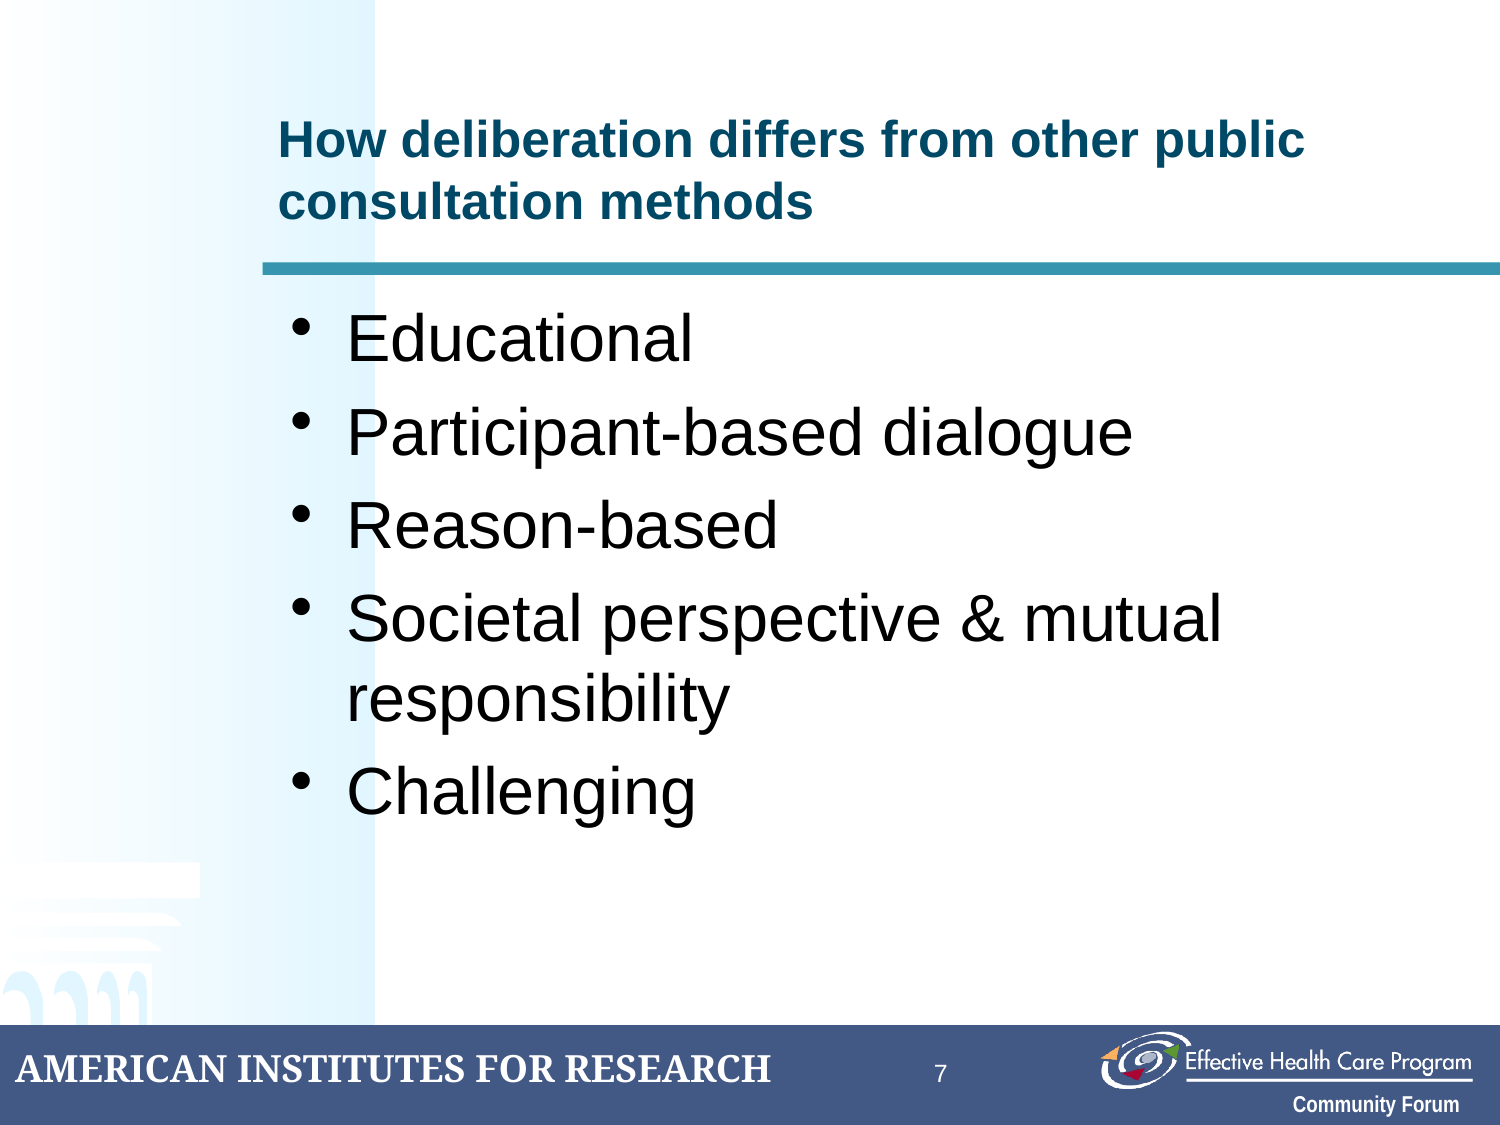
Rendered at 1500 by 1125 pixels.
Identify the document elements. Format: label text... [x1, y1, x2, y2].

title How deliberation differs from other public consultation methods [262, 49, 1475, 238]
list Educational Participant-based dialogue Reason-based Societal perspective & mutual responsibility Challenging [274, 287, 1401, 1026]
picture [1100, 1031, 1473, 1089]
